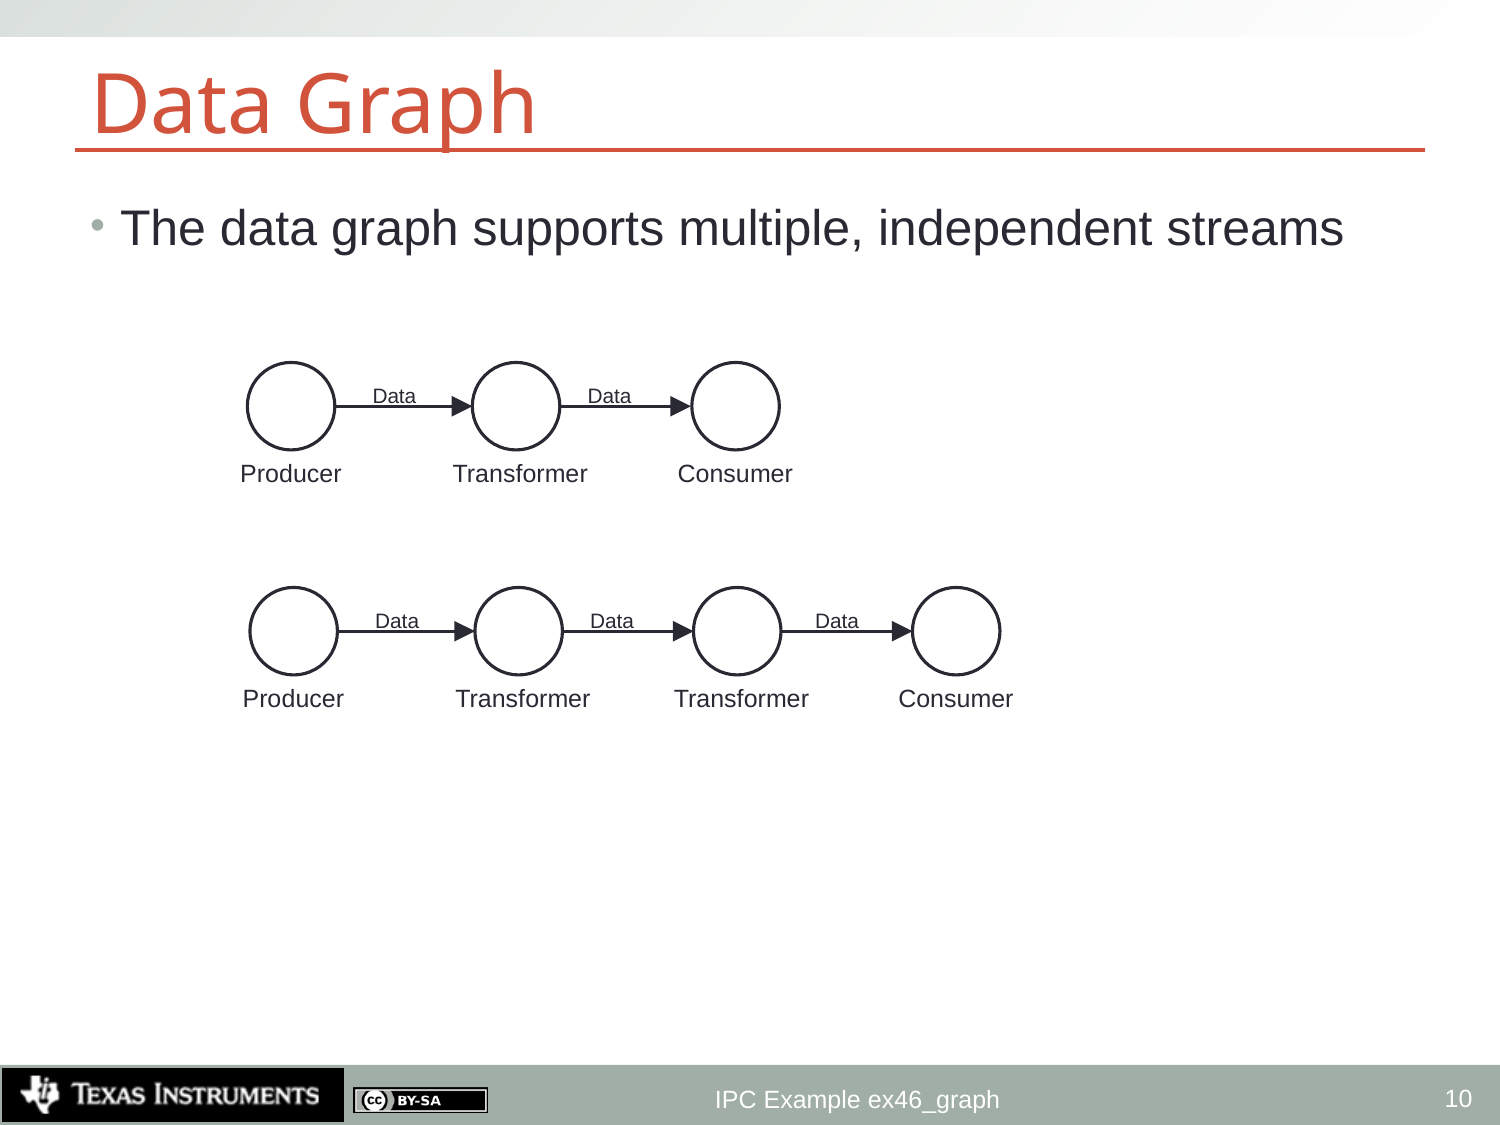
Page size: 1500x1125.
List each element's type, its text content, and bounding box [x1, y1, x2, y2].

text_box [470, 360, 562, 453]
text_box [910, 585, 1003, 678]
slide_number 10 [1400, 1071, 1488, 1125]
text_box Transformer [437, 450, 603, 495]
picture [2, 1068, 344, 1122]
text_box Data [357, 375, 432, 403]
list The data graph supports multiple, independent streams [75, 187, 1425, 338]
text_box Consumer [883, 675, 1029, 720]
text_box [247, 585, 340, 675]
text_box [245, 360, 337, 450]
text_box Data [575, 600, 649, 628]
text_box Data [572, 375, 647, 403]
text_box Data [800, 600, 874, 628]
text_box [691, 585, 784, 678]
text_box Producer [228, 675, 360, 720]
footer IPC Example ex46_graph [699, 1071, 1200, 1125]
text_box [689, 360, 782, 453]
title Data Graph [75, 37, 1425, 163]
text_box Transformer [440, 675, 606, 720]
text_box Producer [225, 450, 357, 495]
text_box Consumer [662, 450, 809, 495]
picture [353, 1087, 488, 1113]
text_box Data [360, 600, 434, 628]
text_box Transformer [659, 675, 825, 720]
text_box [472, 585, 565, 678]
